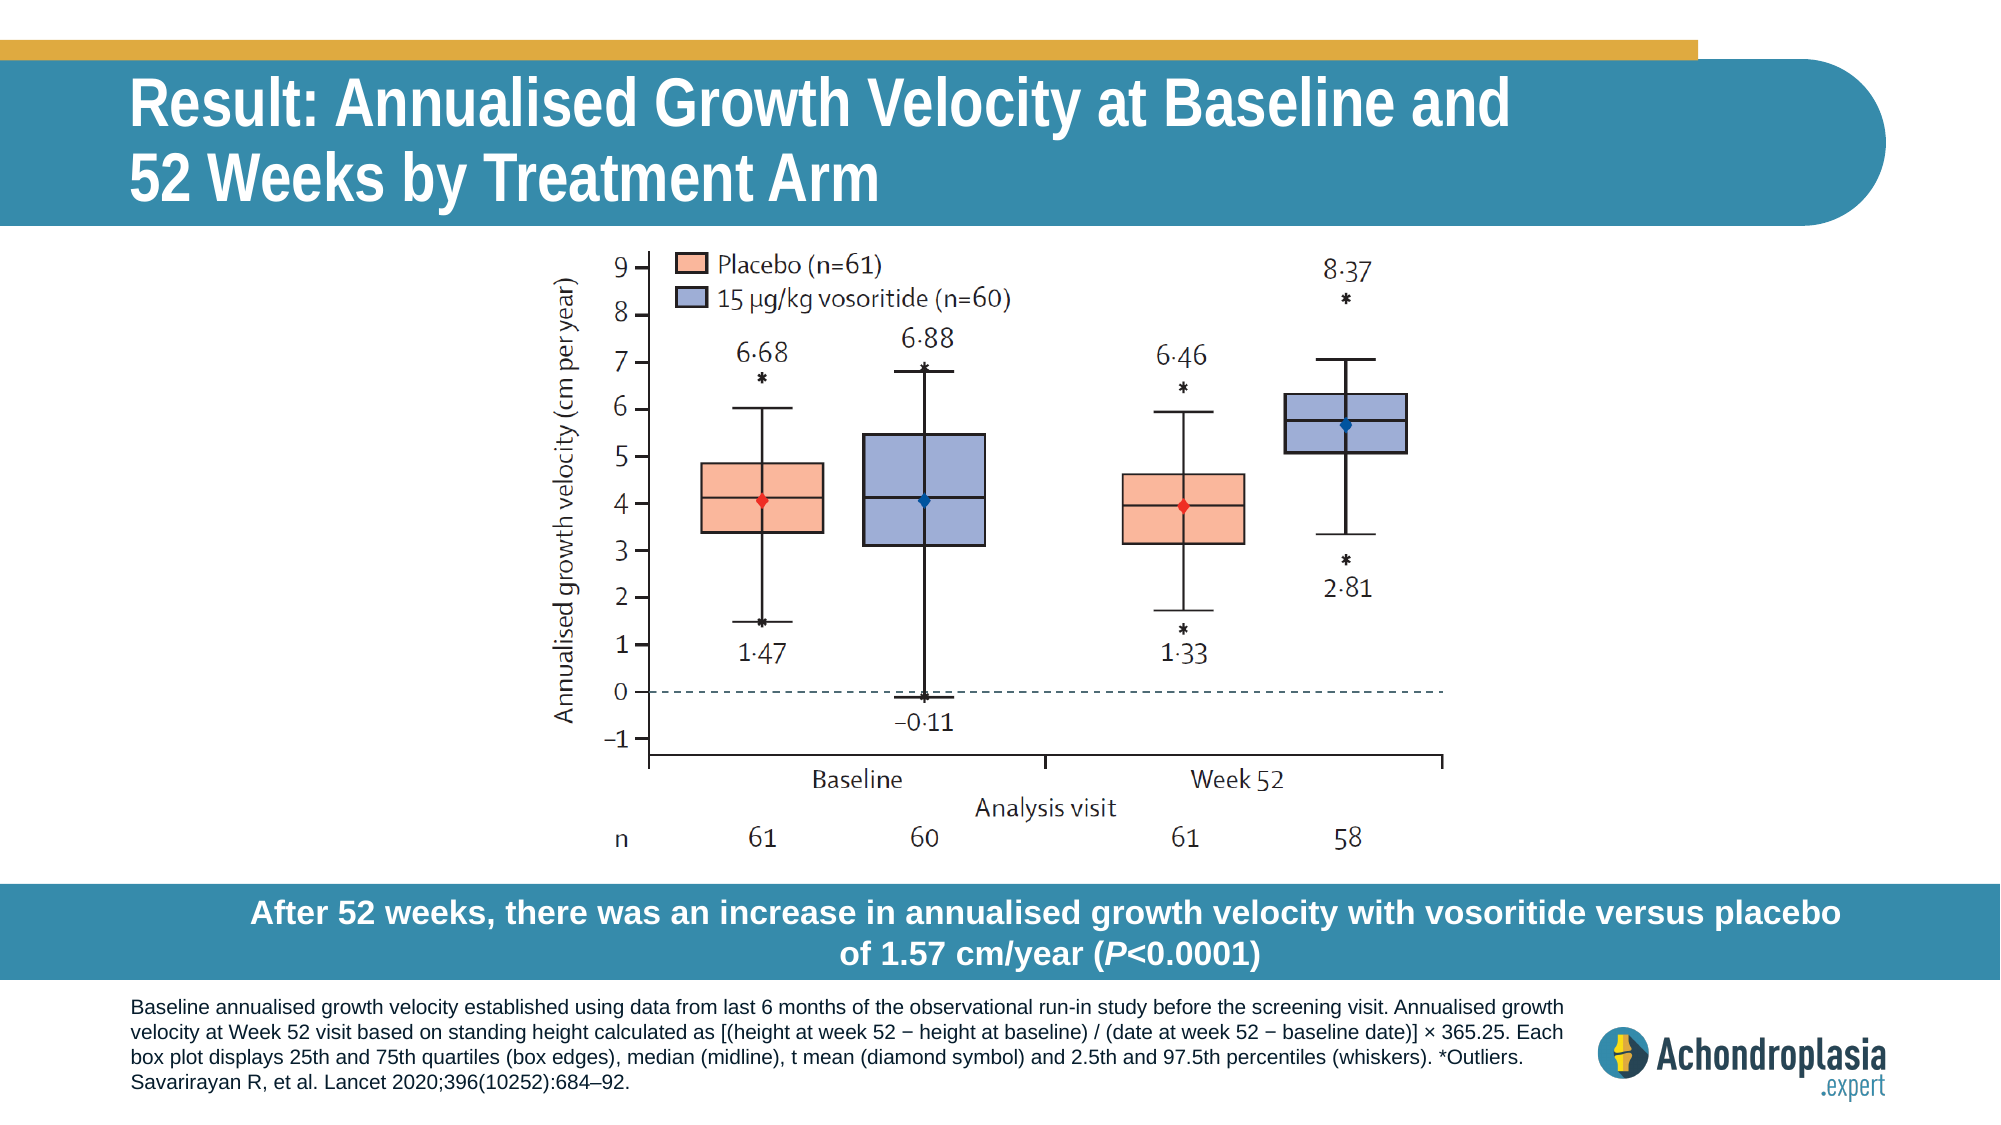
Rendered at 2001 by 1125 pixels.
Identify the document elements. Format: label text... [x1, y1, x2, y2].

picture [1598, 1027, 1886, 1102]
title Result: Annualised Growth Velocity at Baseline and 52 Weeks by Treatment Arm [114, 59, 1886, 225]
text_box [548, 791, 1452, 851]
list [548, 237, 1452, 791]
list After 52 weeks, there was an increase in annualised growth velocity with vosoritide versus placebo of 1.57 cm/year (P<0.0001) [0, 883, 2000, 980]
footer Baseline annualised growth velocity established using data from last 6 months of the observational run-in study before the screening visit. Annualised growth velocity at Week 52 visit based on standing height calculated as [(height at week 52 − height at baseline) / (date at week 52 − baseline date)] × 365.25. Each box plot displays 25th and 75th quartiles (box edges), median (midline), t mean (diamond symbol) and 2.5th and 97.5th percentiles (whiskers). *Outliers. Savarirayan R, et al. Lancet 2020;396(10252):684–92. [115, 1005, 1598, 1102]
